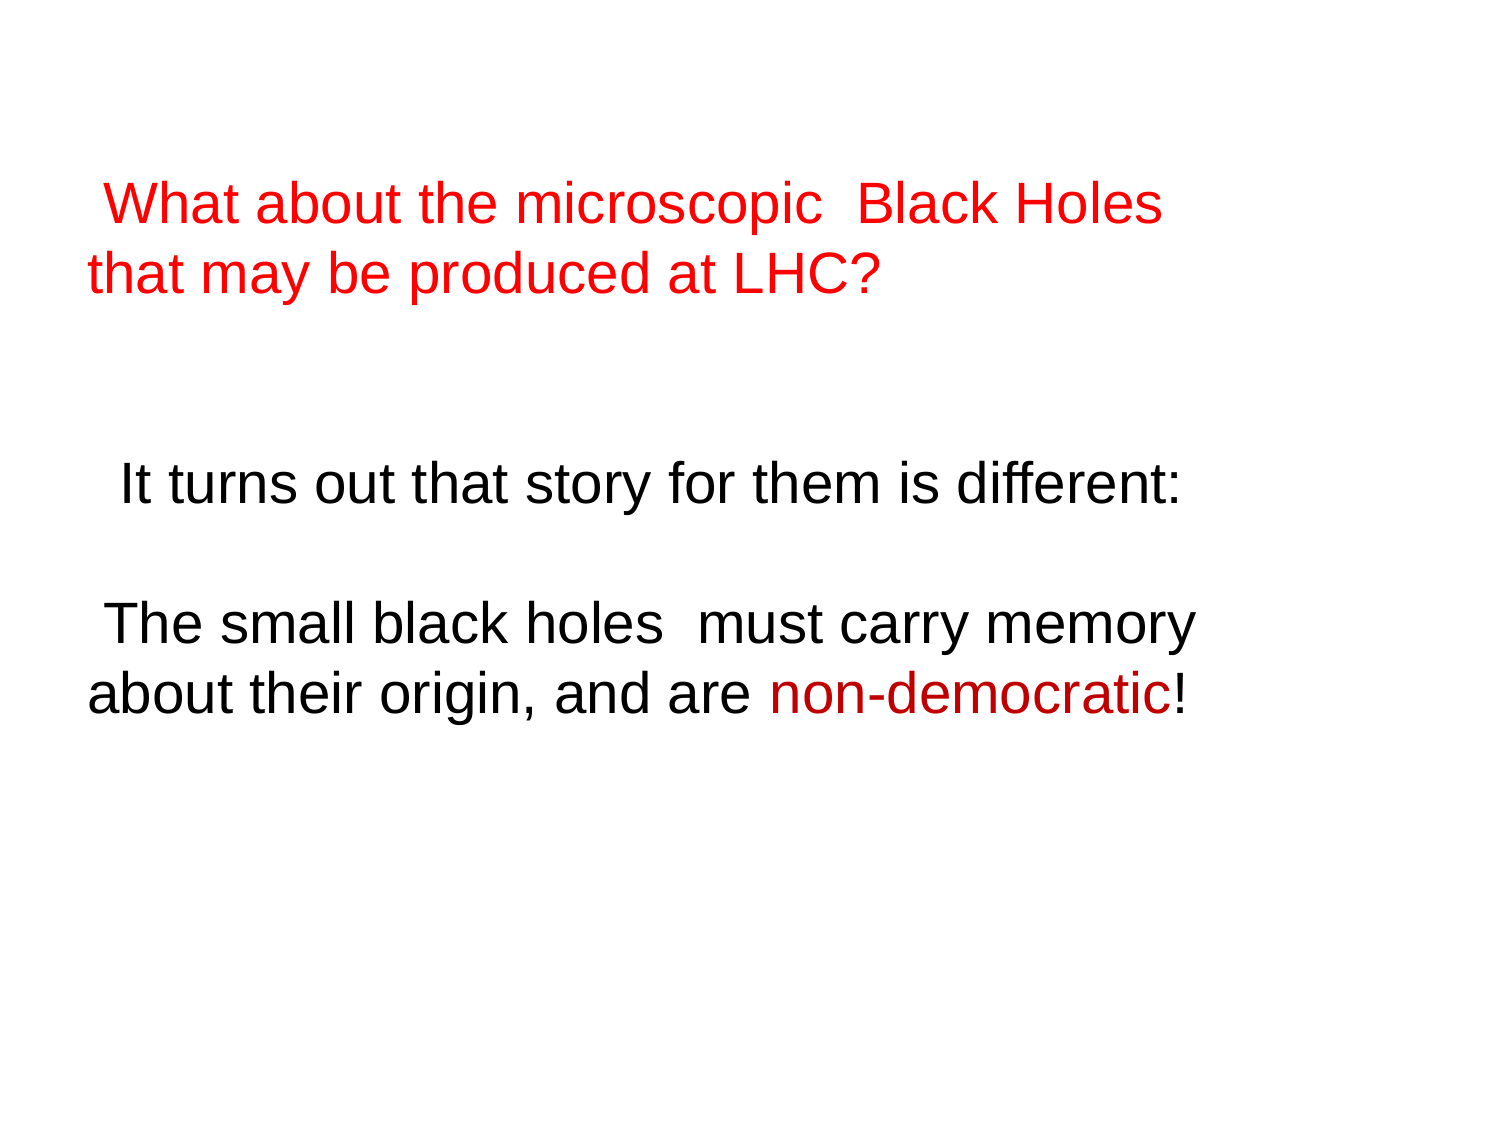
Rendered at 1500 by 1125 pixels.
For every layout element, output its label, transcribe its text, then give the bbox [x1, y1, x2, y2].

text_box What about the microscopic Black Holes that may be produced at LHC? It turns out that story for them is different: The small black holes must carry memory about their origin, and are non-democratic! [72, 112, 1246, 1125]
